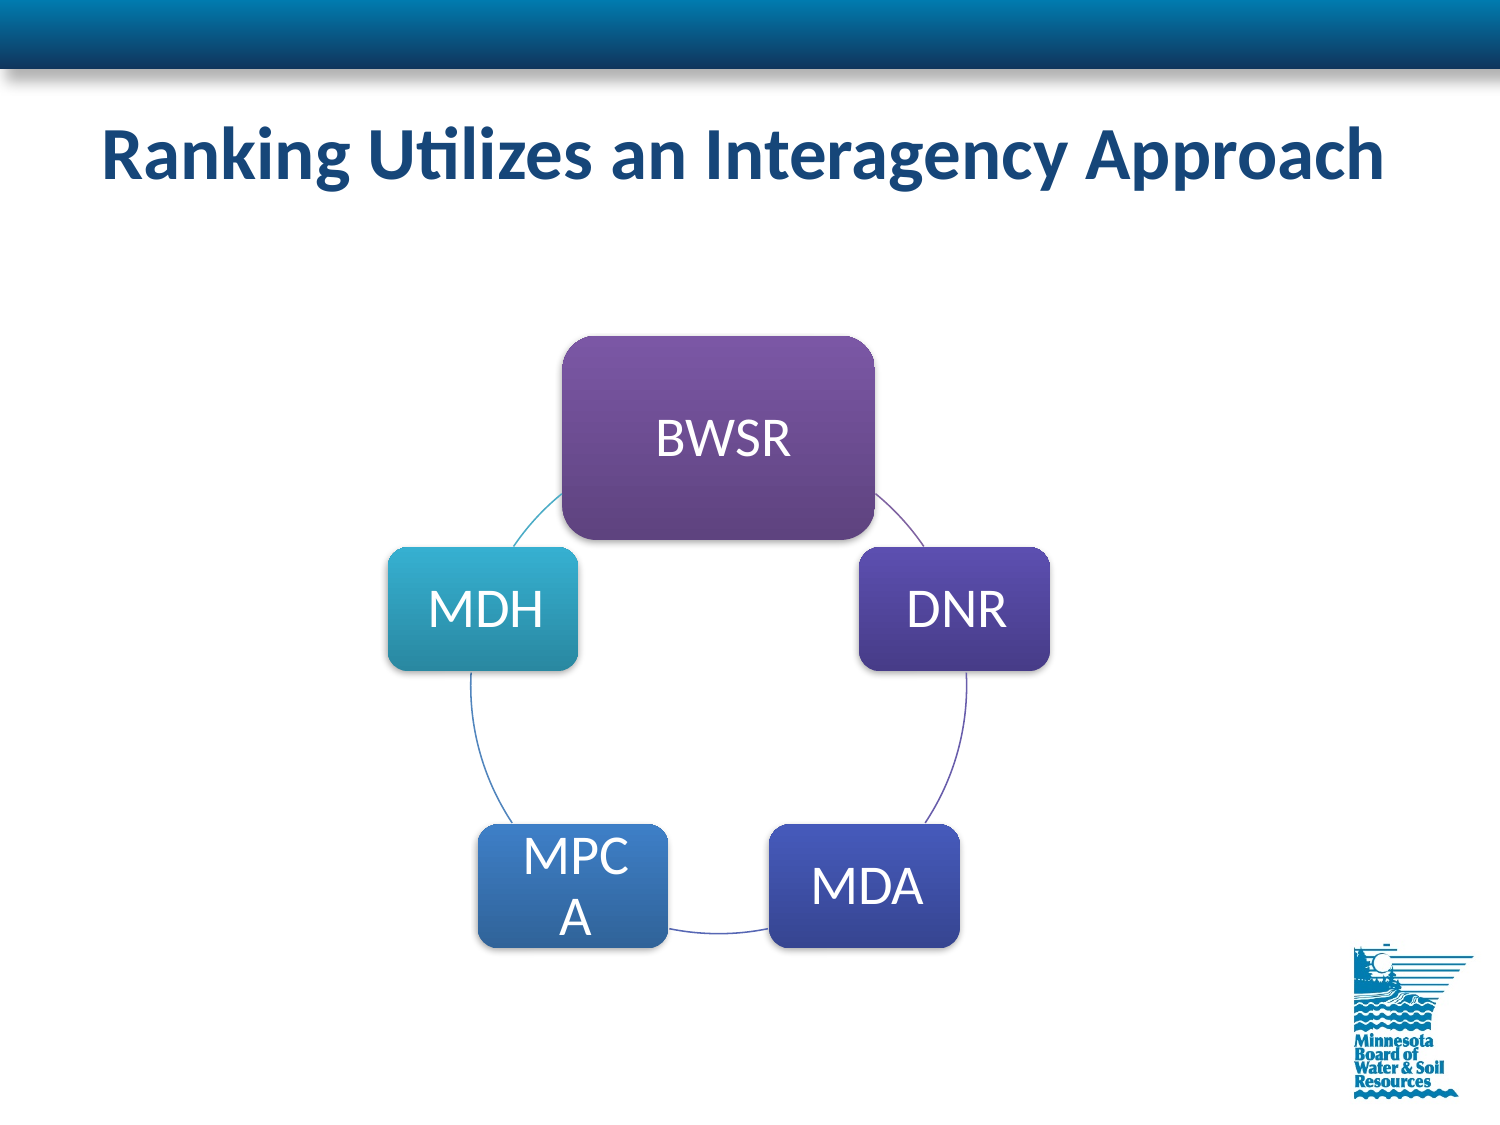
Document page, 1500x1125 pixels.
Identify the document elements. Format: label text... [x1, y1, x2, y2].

text_box Ranking Utilizes an Interagency Approach [34, 84, 1432, 215]
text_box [387, 274, 1050, 1018]
picture [1328, 918, 1500, 1125]
text_box [0, 0, 1500, 69]
